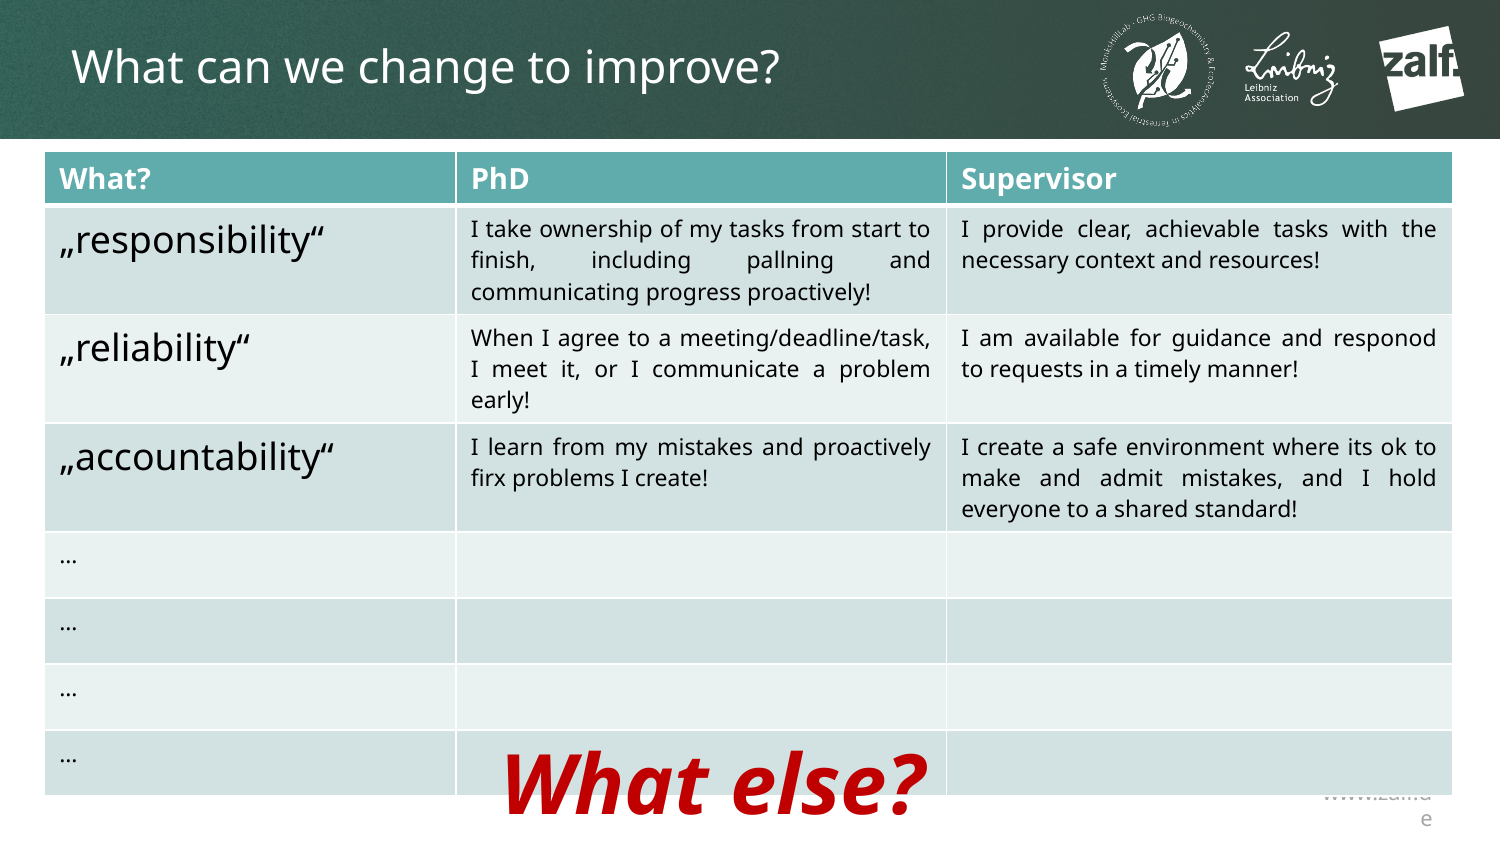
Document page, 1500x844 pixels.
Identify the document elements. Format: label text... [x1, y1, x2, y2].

table_header What? [45, 152, 455, 203]
table_cell When I agree to a meeting/deadline/task, I meet it, or I communicate a problem early! [457, 315, 946, 422]
table_cell [947, 533, 1452, 597]
table_cell … [45, 731, 377, 795]
table_cell [1063, 731, 1452, 795]
table_cell … [45, 665, 455, 729]
table_cell I create a safe environment where its ok to make and admit mistakes, and I hold everyone to a shared standard! [947, 424, 1452, 531]
table_cell I learn from my mistakes and proactively firx problems I create! [457, 424, 946, 531]
table_cell I am available for guidance and responod to requests in a timely manner! [947, 315, 1452, 422]
table_cell … [45, 599, 455, 663]
table_header PhD [457, 152, 946, 203]
list What can we change to improve? [71, 47, 1094, 94]
table_cell [947, 665, 1452, 729]
table_cell „responsibility“ [45, 208, 455, 314]
table_cell „reliability“ [45, 315, 455, 422]
table_cell … [45, 533, 455, 597]
table_cell [947, 599, 1452, 663]
table_cell „accountability“ [45, 424, 455, 531]
table_cell I provide clear, achievable tasks with the necessary context and resources! [947, 208, 1452, 314]
table_cell I take ownership of my tasks from start to finish, including pallning and communicating progress proactively! [457, 208, 946, 314]
table_header Supervisor [947, 152, 1452, 203]
picture [0, 0, 1500, 139]
table_cell [457, 665, 946, 729]
list What else? [377, 730, 1063, 803]
table_cell [457, 533, 946, 597]
table_cell [457, 599, 946, 663]
